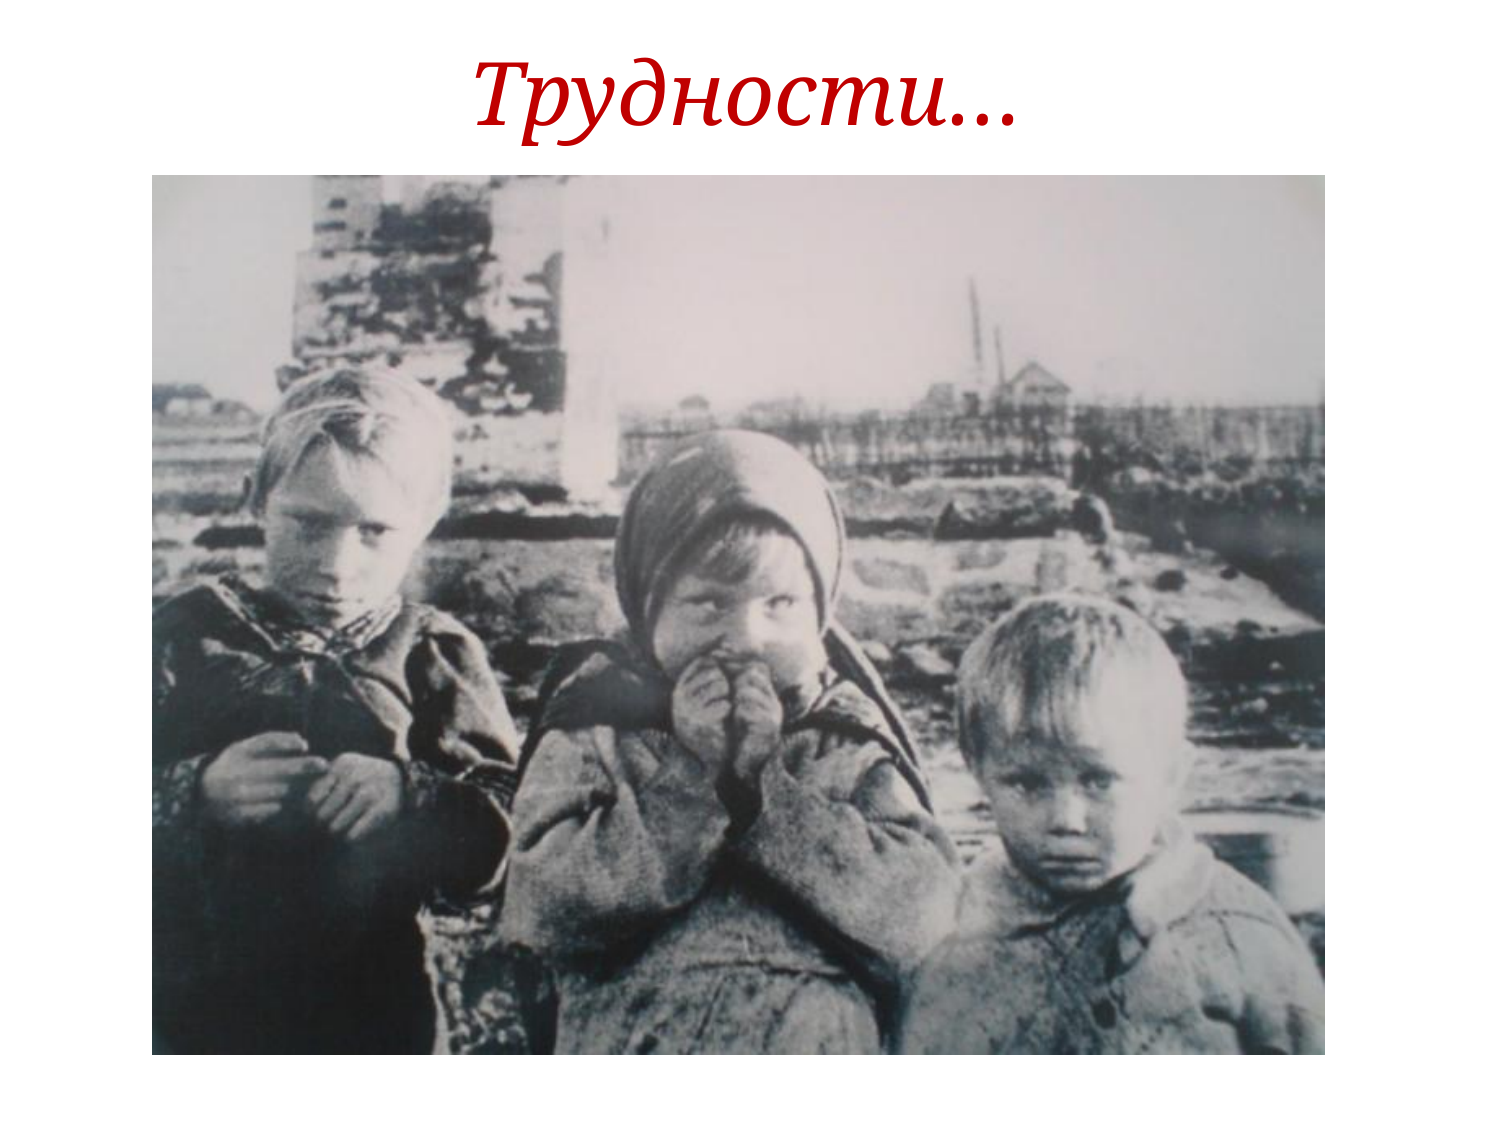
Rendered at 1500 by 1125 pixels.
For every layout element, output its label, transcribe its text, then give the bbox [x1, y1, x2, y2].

text_box Трудности… [33, 30, 1459, 186]
picture [152, 175, 1325, 1055]
